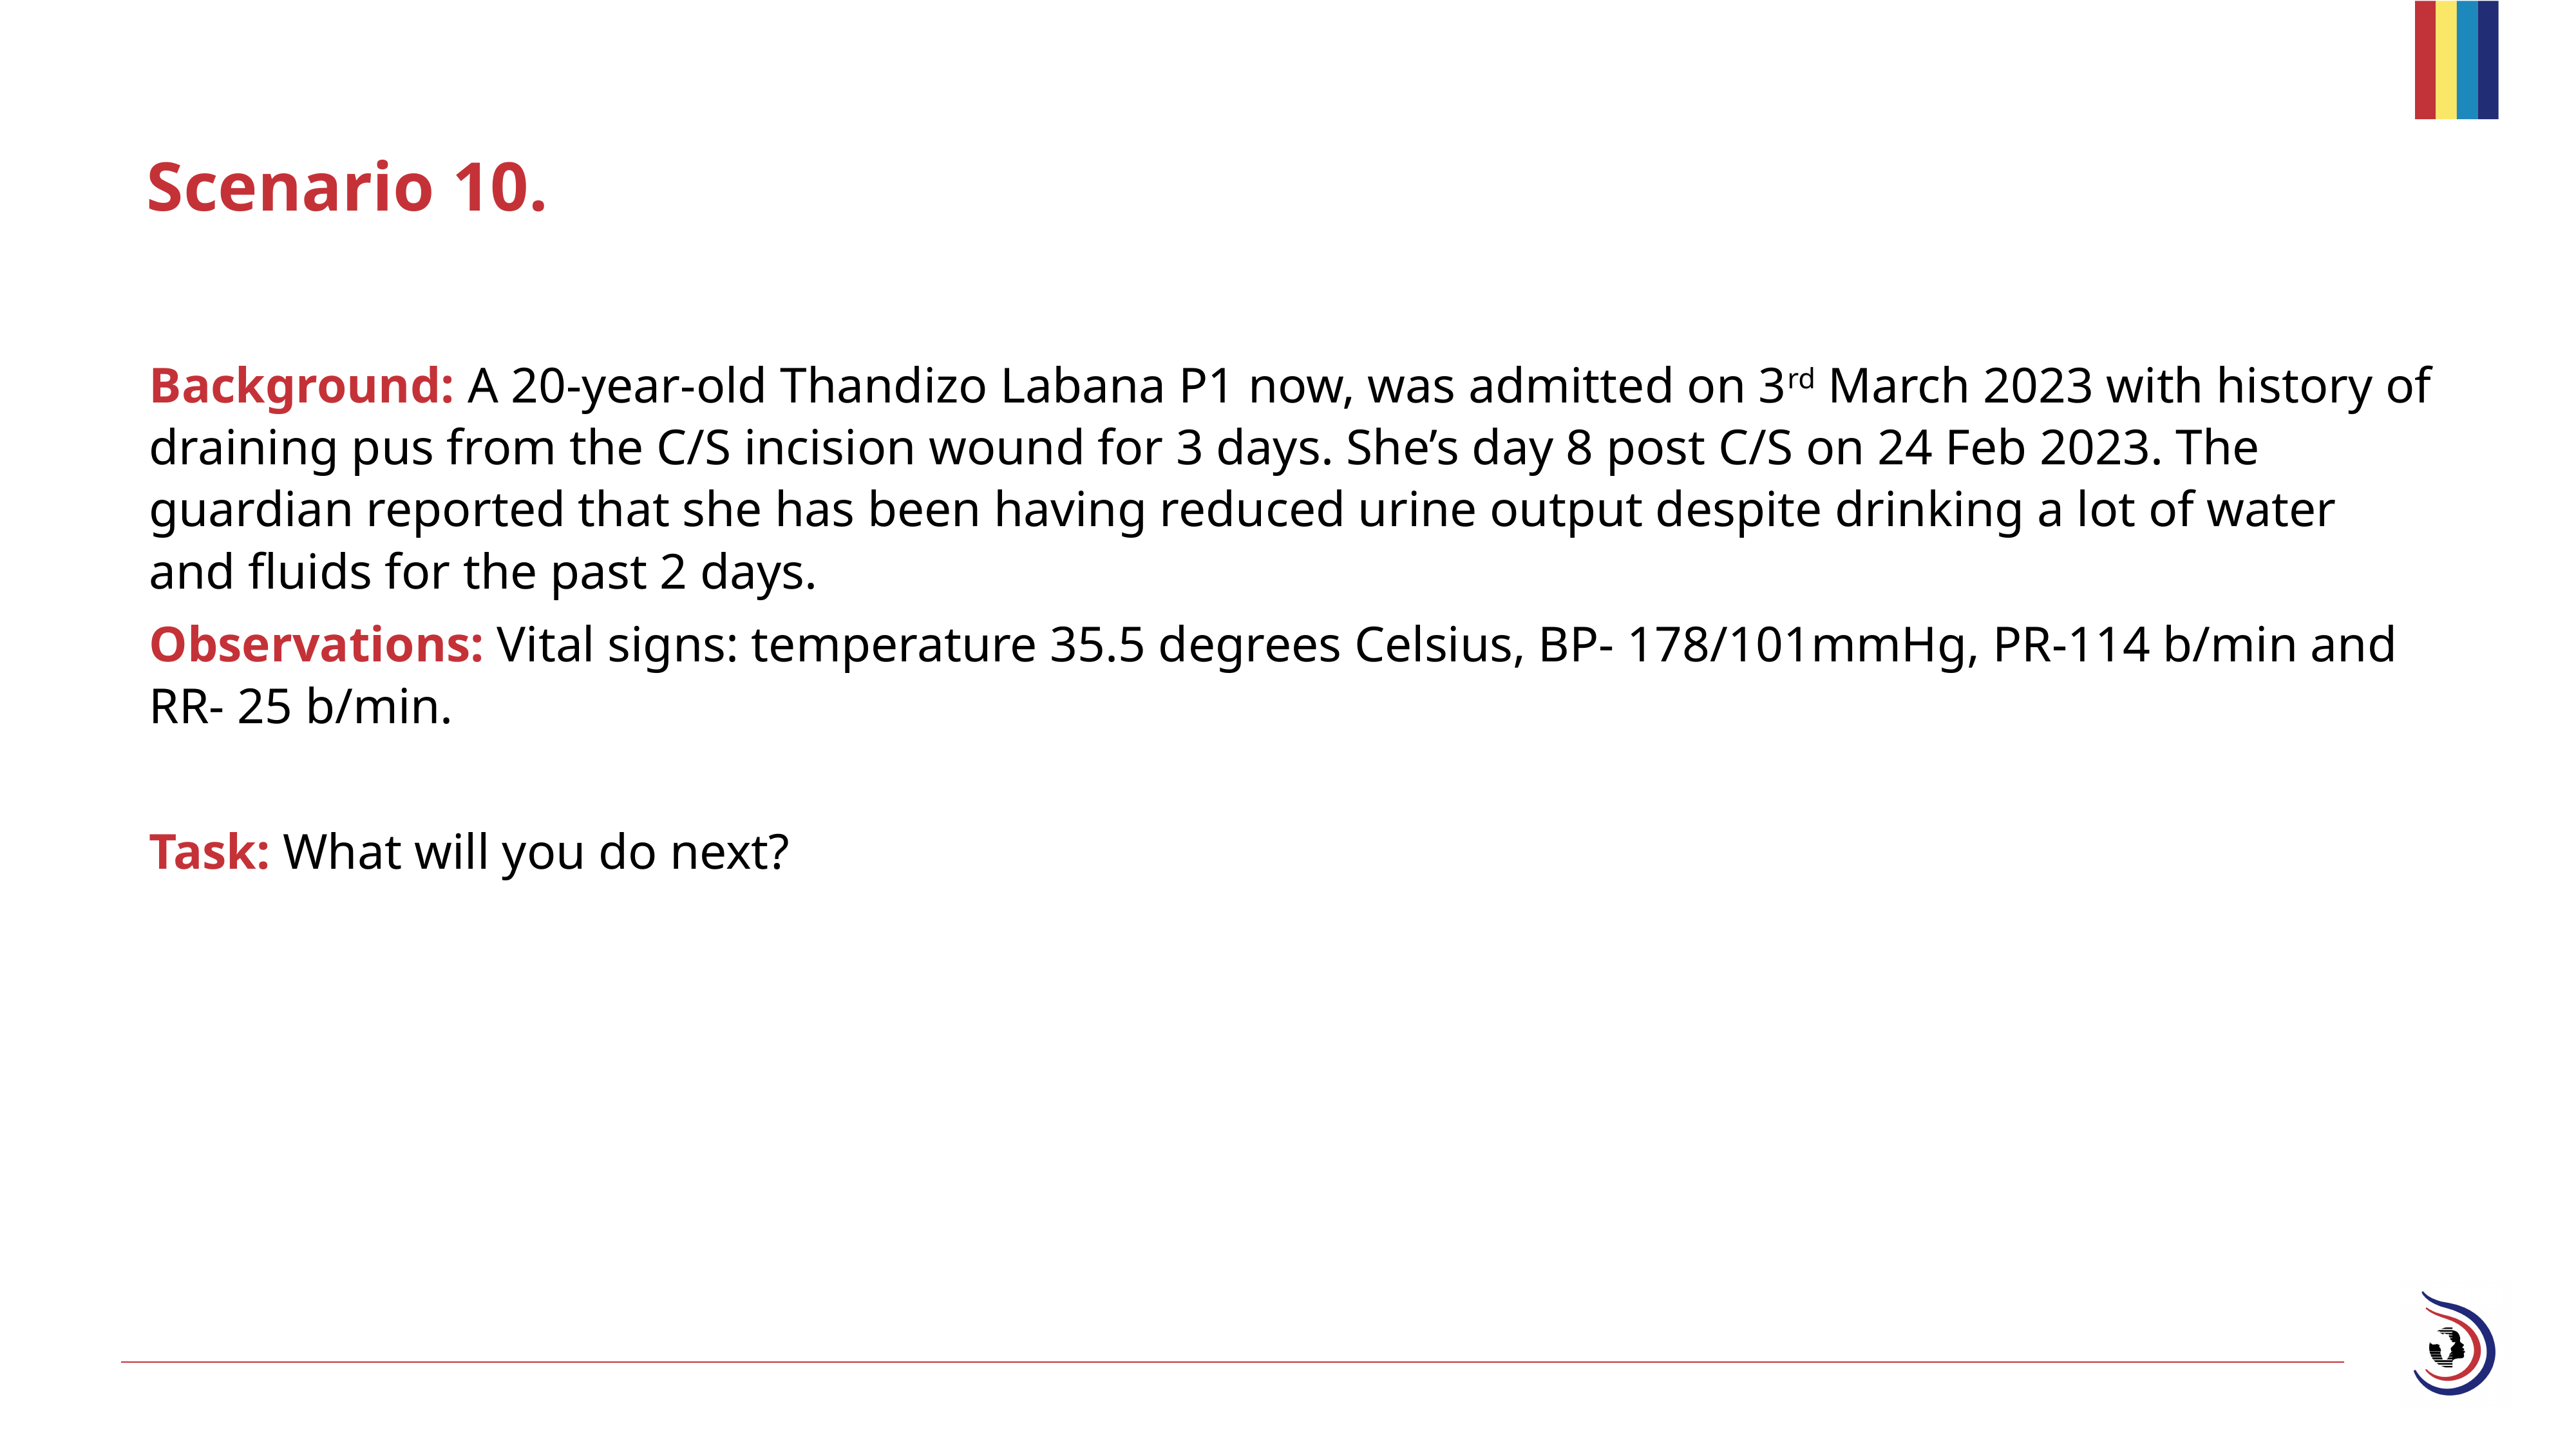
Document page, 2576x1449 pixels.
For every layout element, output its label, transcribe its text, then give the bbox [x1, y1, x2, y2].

title Scenario 10. [120, 118, 2459, 287]
list Background: A 20-year-old Thandizo Labana P1 now, was admitted on 3rd March 2023 with history of draining pus from the C/S incision wound for 3 days. She’s day 8 post C/S on 24 Feb 2023. The guardian reported that she has been having reduced urine output despite drinking a lot of water and fluids for the past 2 days. Observations: Vital signs: temperature 35.5 degrees Celsius, BP- 178/101mmHg, PR-114 b/min and RR- 25 b/min. Task: What will you do next? [123, 325, 2462, 1324]
picture [2394, 1277, 2512, 1411]
